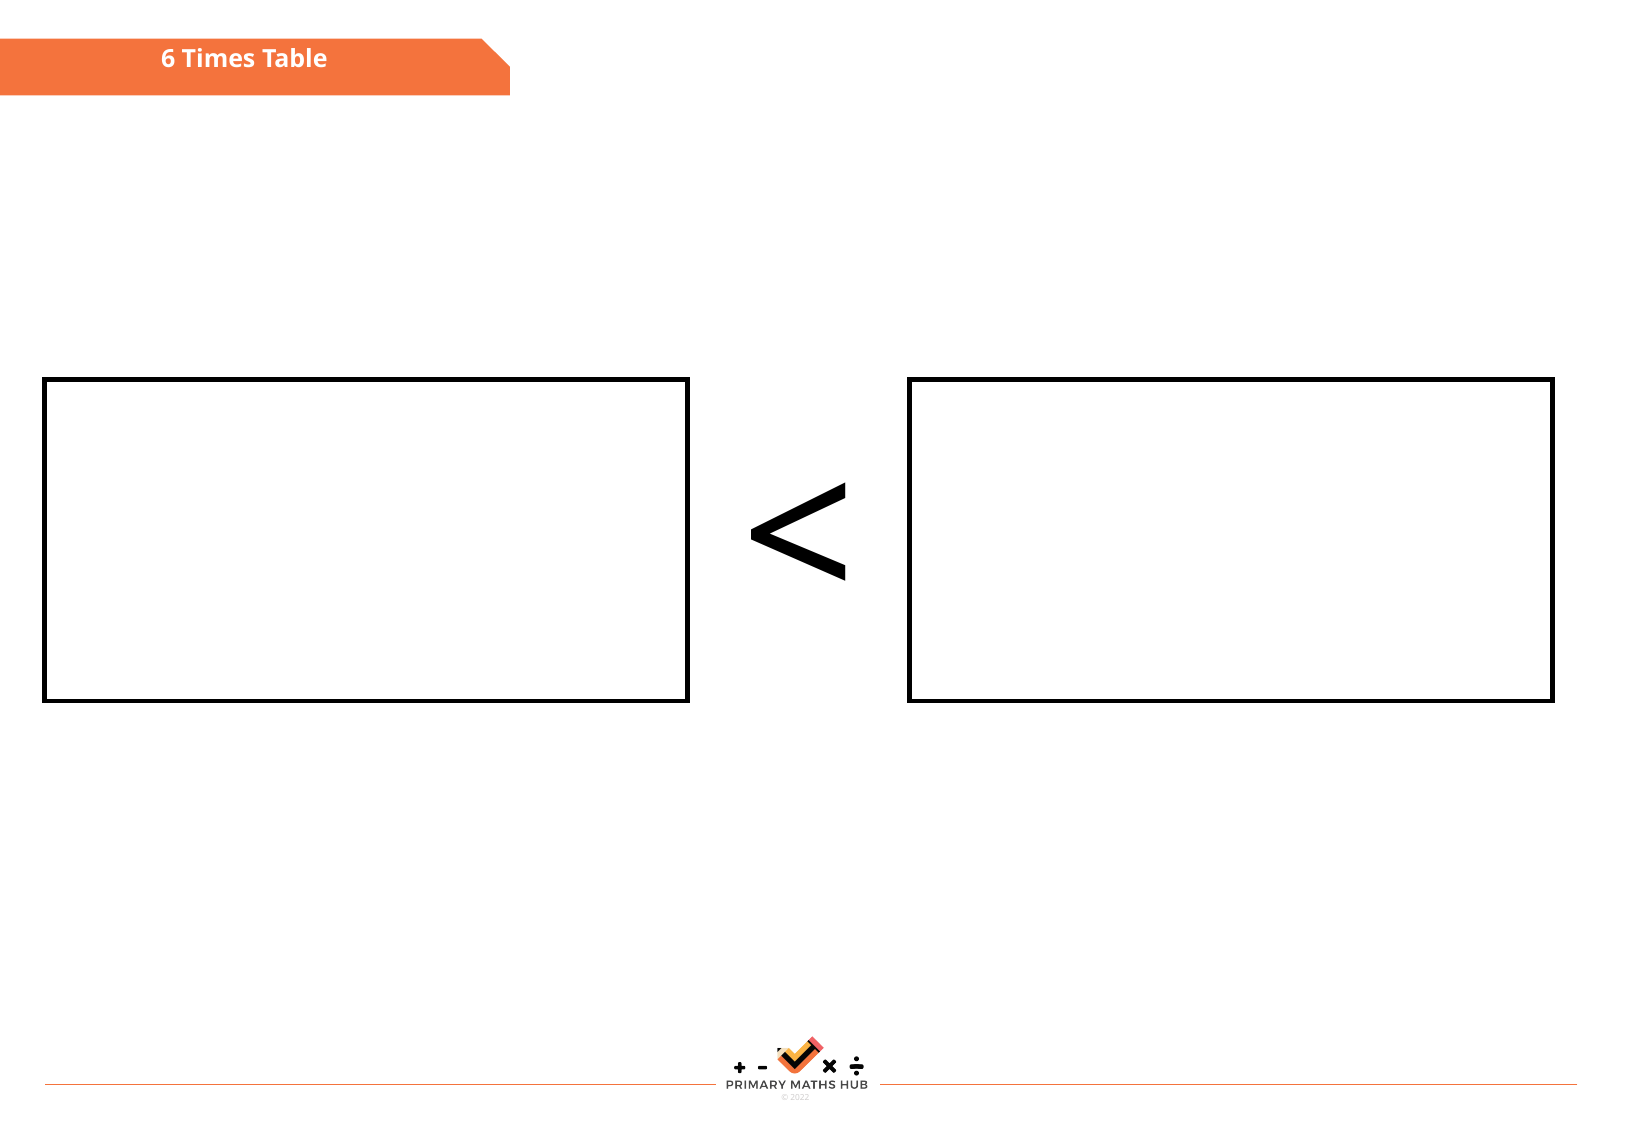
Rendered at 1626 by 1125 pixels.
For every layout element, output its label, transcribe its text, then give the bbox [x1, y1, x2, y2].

text_box < [726, 397, 871, 653]
text_box [43, 378, 689, 702]
picture [722, 1034, 872, 1094]
text_box 6 Times Table [0, 37, 511, 97]
text_box [908, 378, 1554, 702]
text_box © 2022 [720, 1084, 870, 1110]
